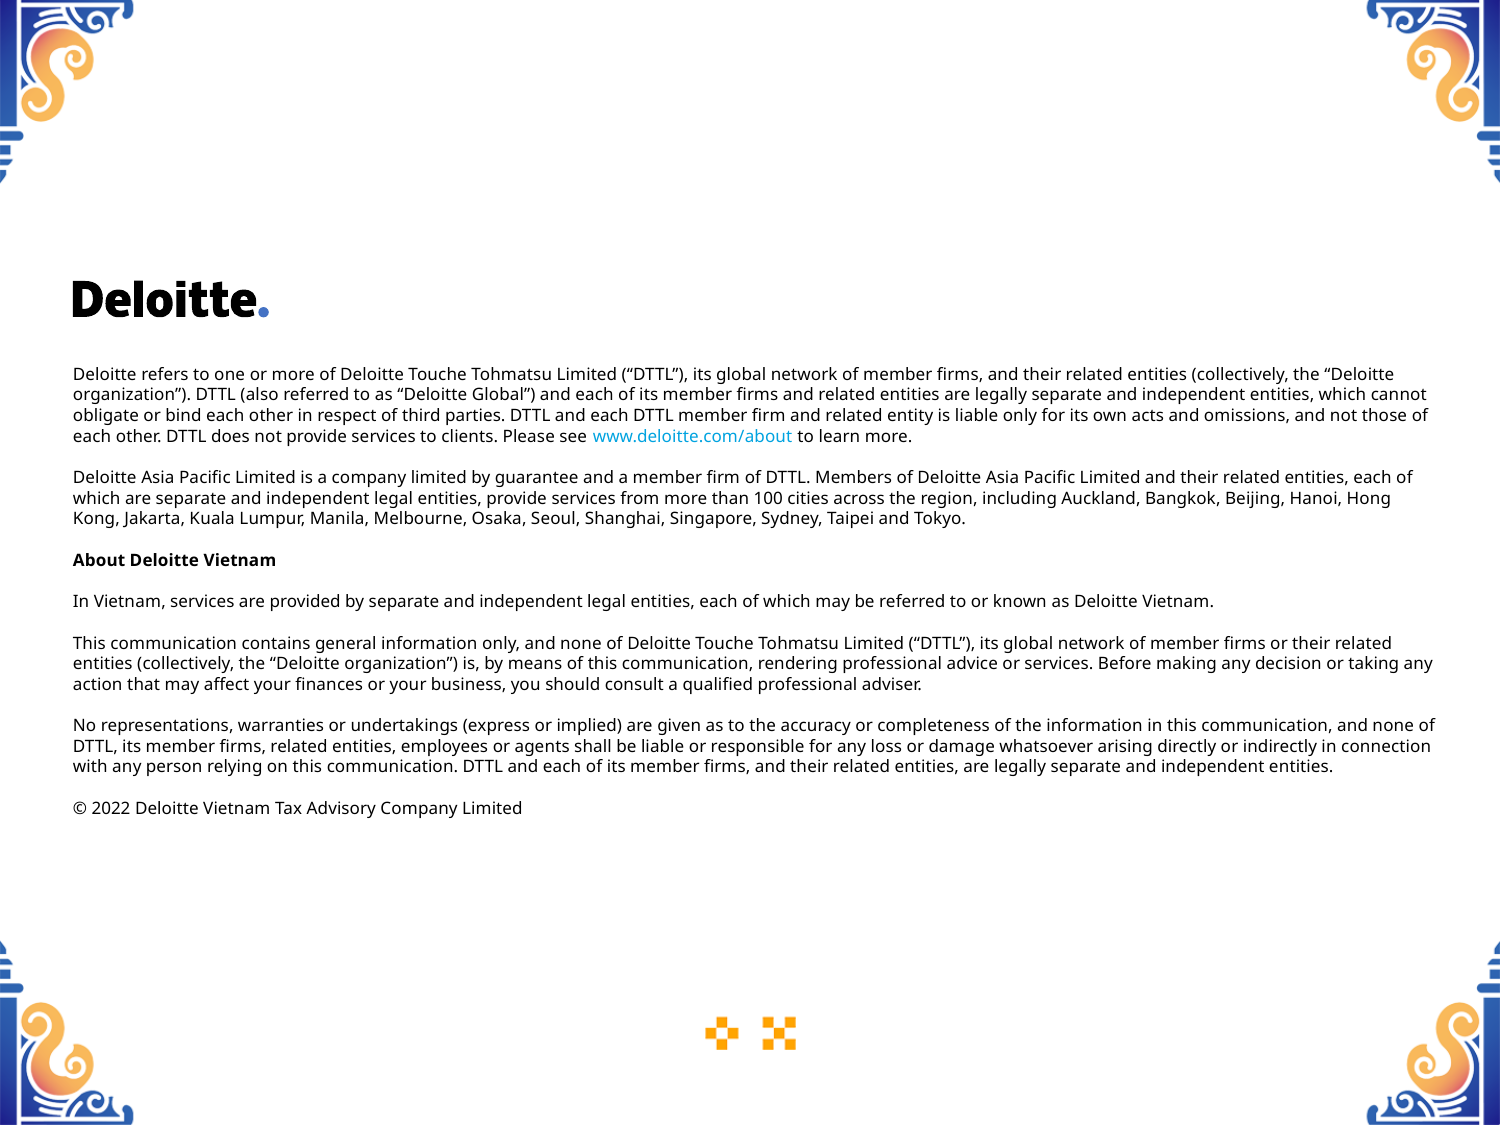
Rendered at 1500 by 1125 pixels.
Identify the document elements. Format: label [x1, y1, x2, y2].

text_box [72, 280, 269, 318]
picture [0, 0, 1500, 1125]
